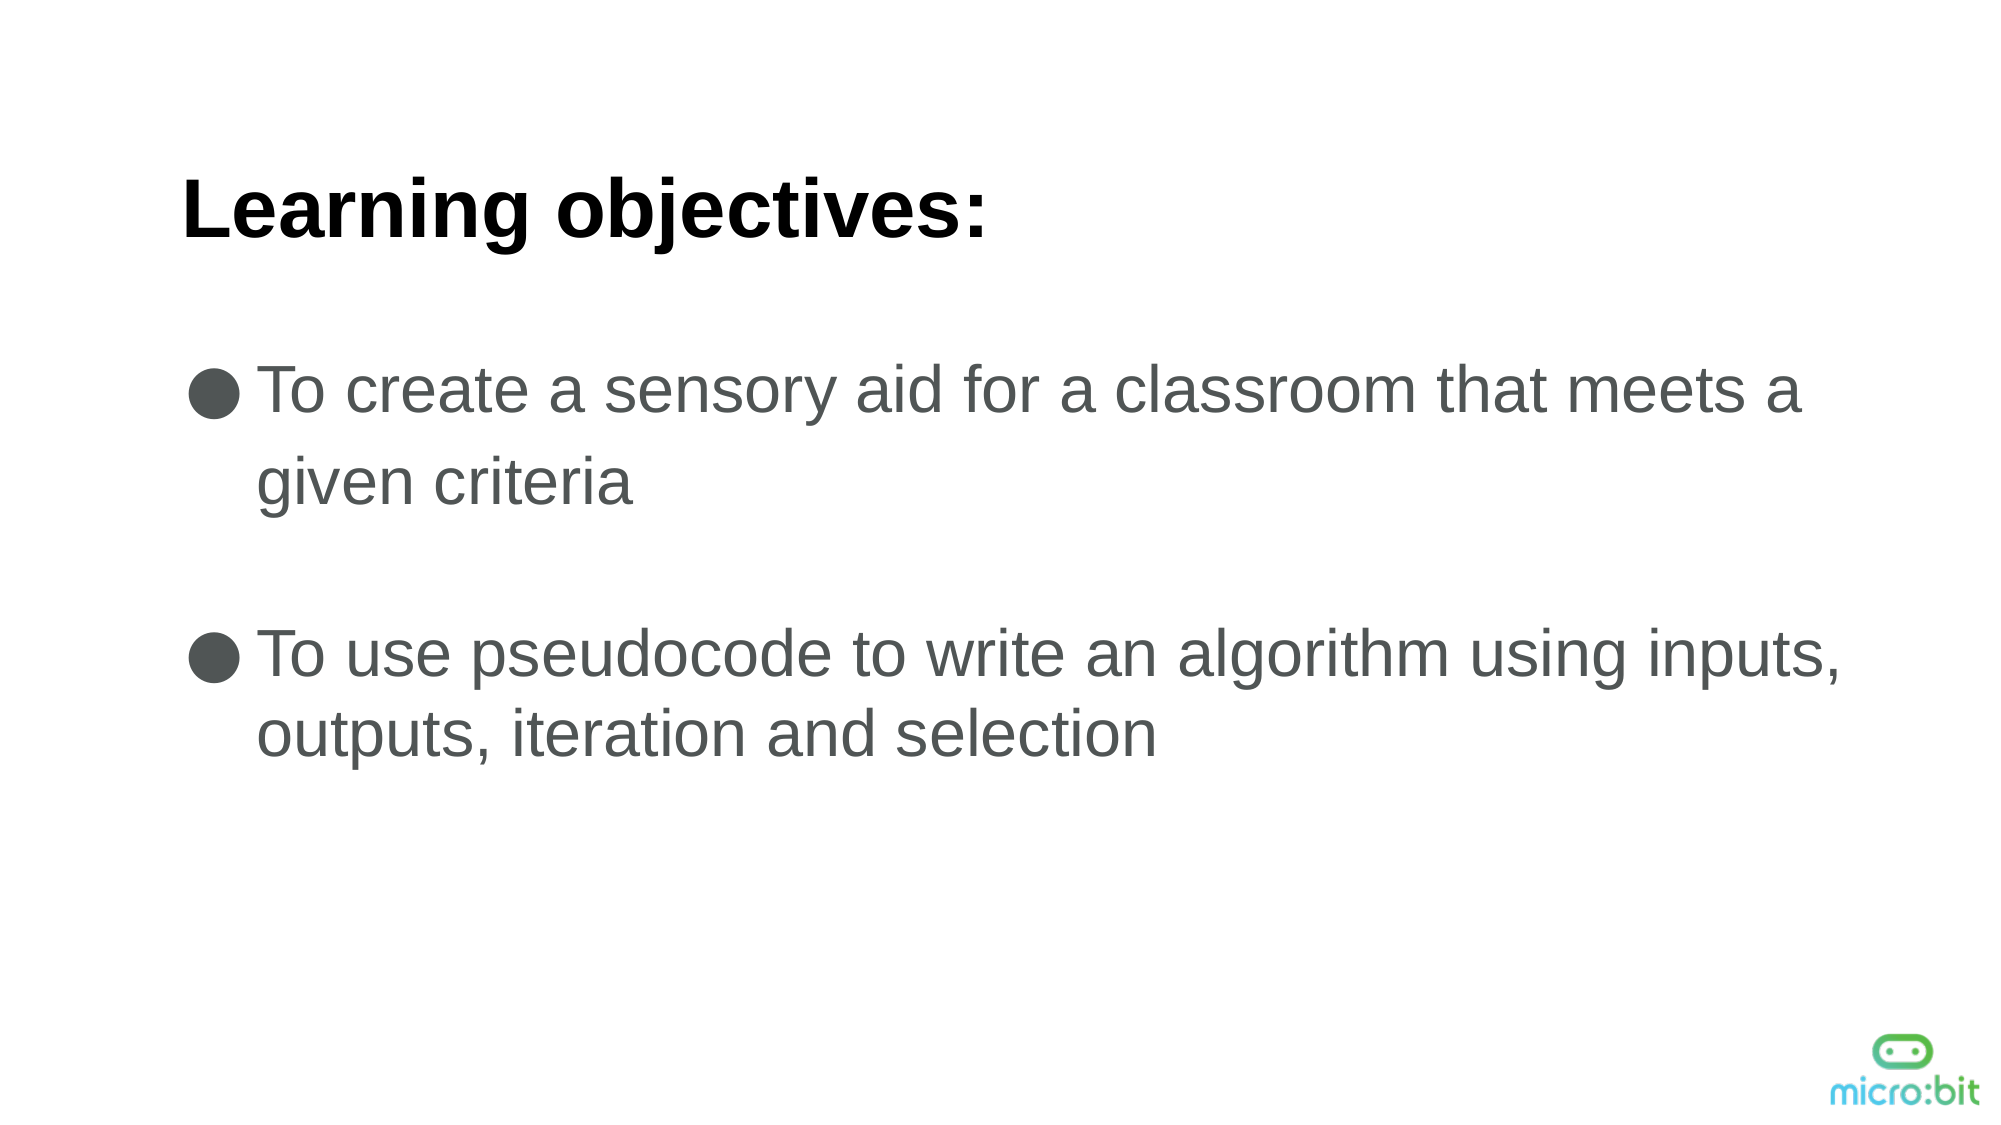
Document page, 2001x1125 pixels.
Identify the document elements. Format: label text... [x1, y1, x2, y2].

text_box Learning objectives: To create a sensory aid for a classroom that meets a given criteria To use pseudocode to write an algorithm using inputs, outputs, iteration and selection [166, 60, 1918, 884]
picture [1830, 1029, 1980, 1106]
